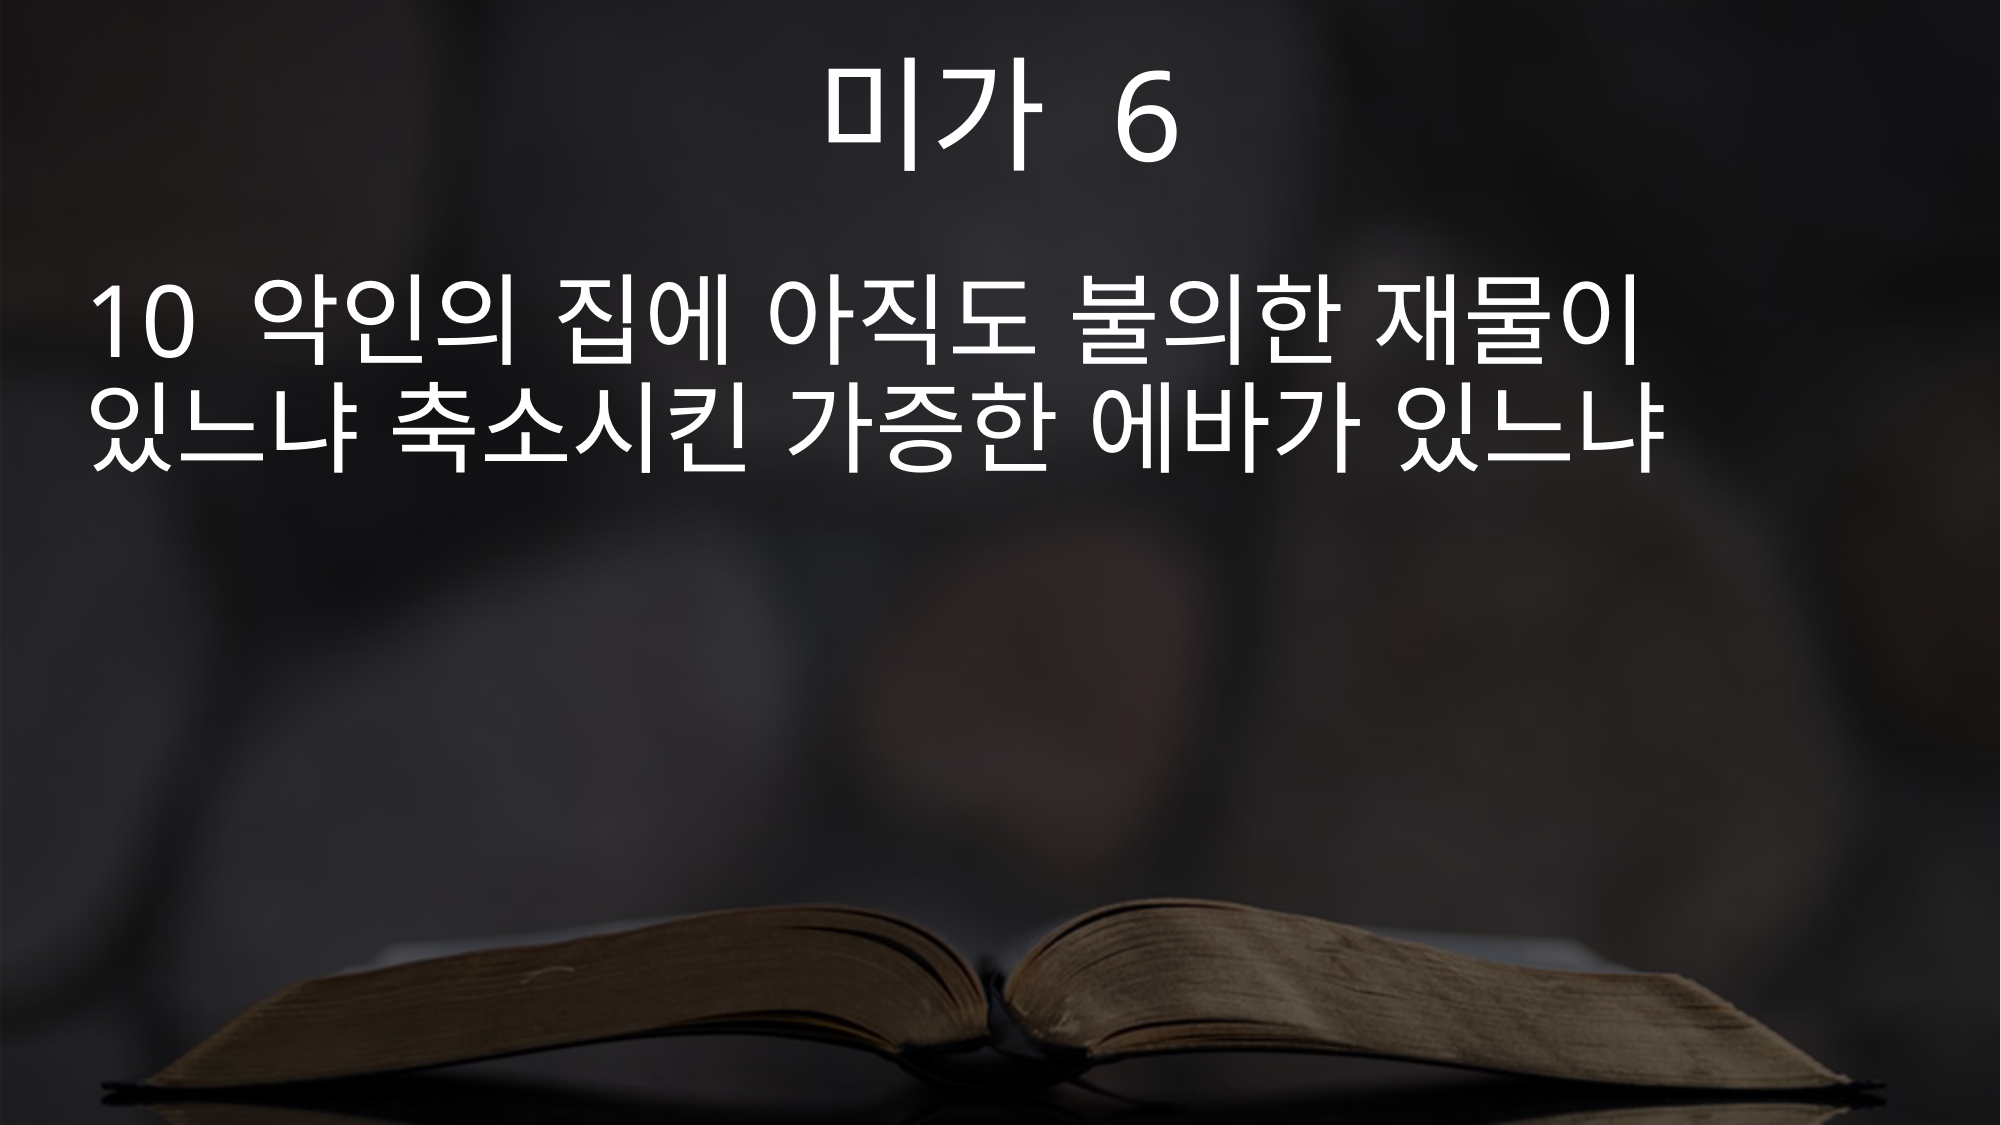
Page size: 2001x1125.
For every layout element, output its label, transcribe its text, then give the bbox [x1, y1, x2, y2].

footer 미가 6 [0, 32, 2000, 192]
picture [0, 0, 2001, 1125]
list 10 악인의 집에 아직도 불의한 재물이 있느냐 축소시킨 가증한 에바가 있느냐 [69, 263, 1953, 423]
